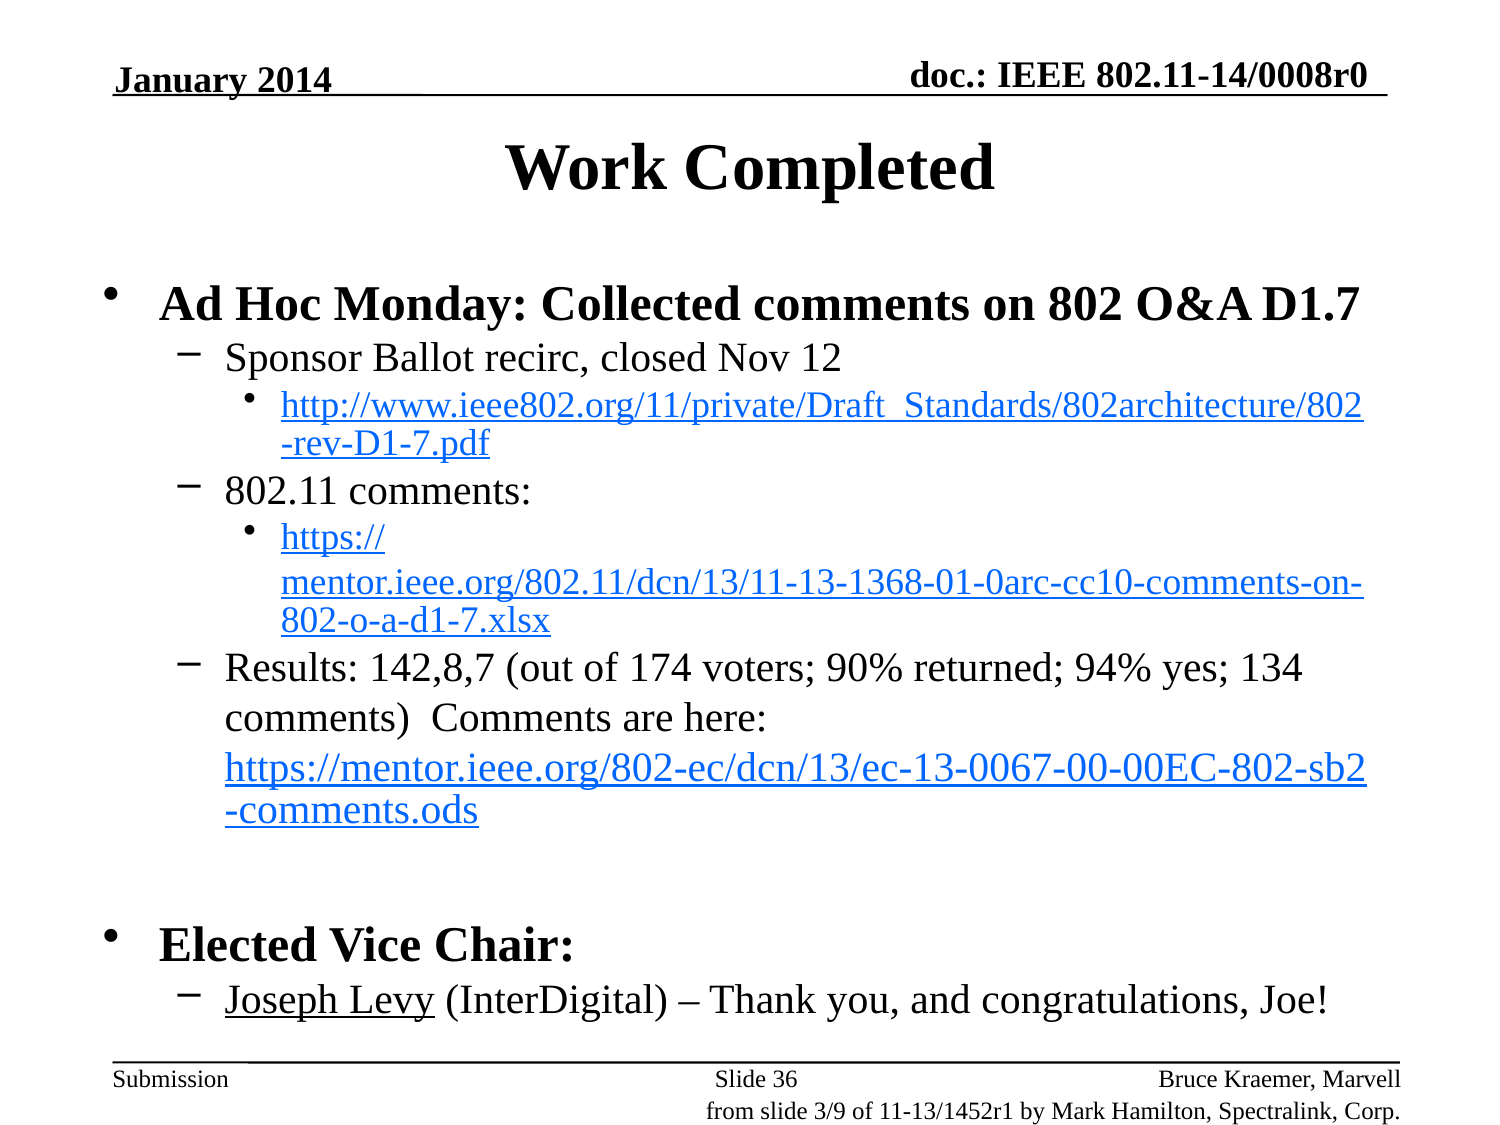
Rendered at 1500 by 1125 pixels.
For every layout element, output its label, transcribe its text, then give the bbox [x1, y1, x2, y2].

text_box from slide 3/9 of 11-13/1452r1 by Mark Hamilton, Spectralink, Corp. [343, 1087, 1417, 1125]
title Work Completed [112, 112, 1388, 213]
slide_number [114, 54, 374, 100]
footer Bruce Kraemer, Marvell [1047, 1062, 1402, 1087]
slide_number Slide 36 [712, 1062, 800, 1087]
list Ad Hoc Monday: Collected comments on 802 O&A D1.7 Sponsor Ballot recirc, closed Nov 12 http://www.ieee802.org/11/private/Draft_Standards/802architecture/802-rev-D1-7.pdf 802.11 comments: https://mentor.ieee.org/802.11/dcn/13/11-13-1368-01-0arc-cc10-comments-on-802-o-a-d1-7.xlsx Results: 142,8,7 (out of 174 voters; 90% returned; 94% yes; 134 comments) Comments are here: https://mentor.ieee.org/802-ec/dcn/13/ec-13-0067-00-00EC-802-sb2-comments.ods Elected Vice Chair: Joseph Levy (InterDigital) – Thank you, and congratulations, Joe! [87, 262, 1388, 1038]
